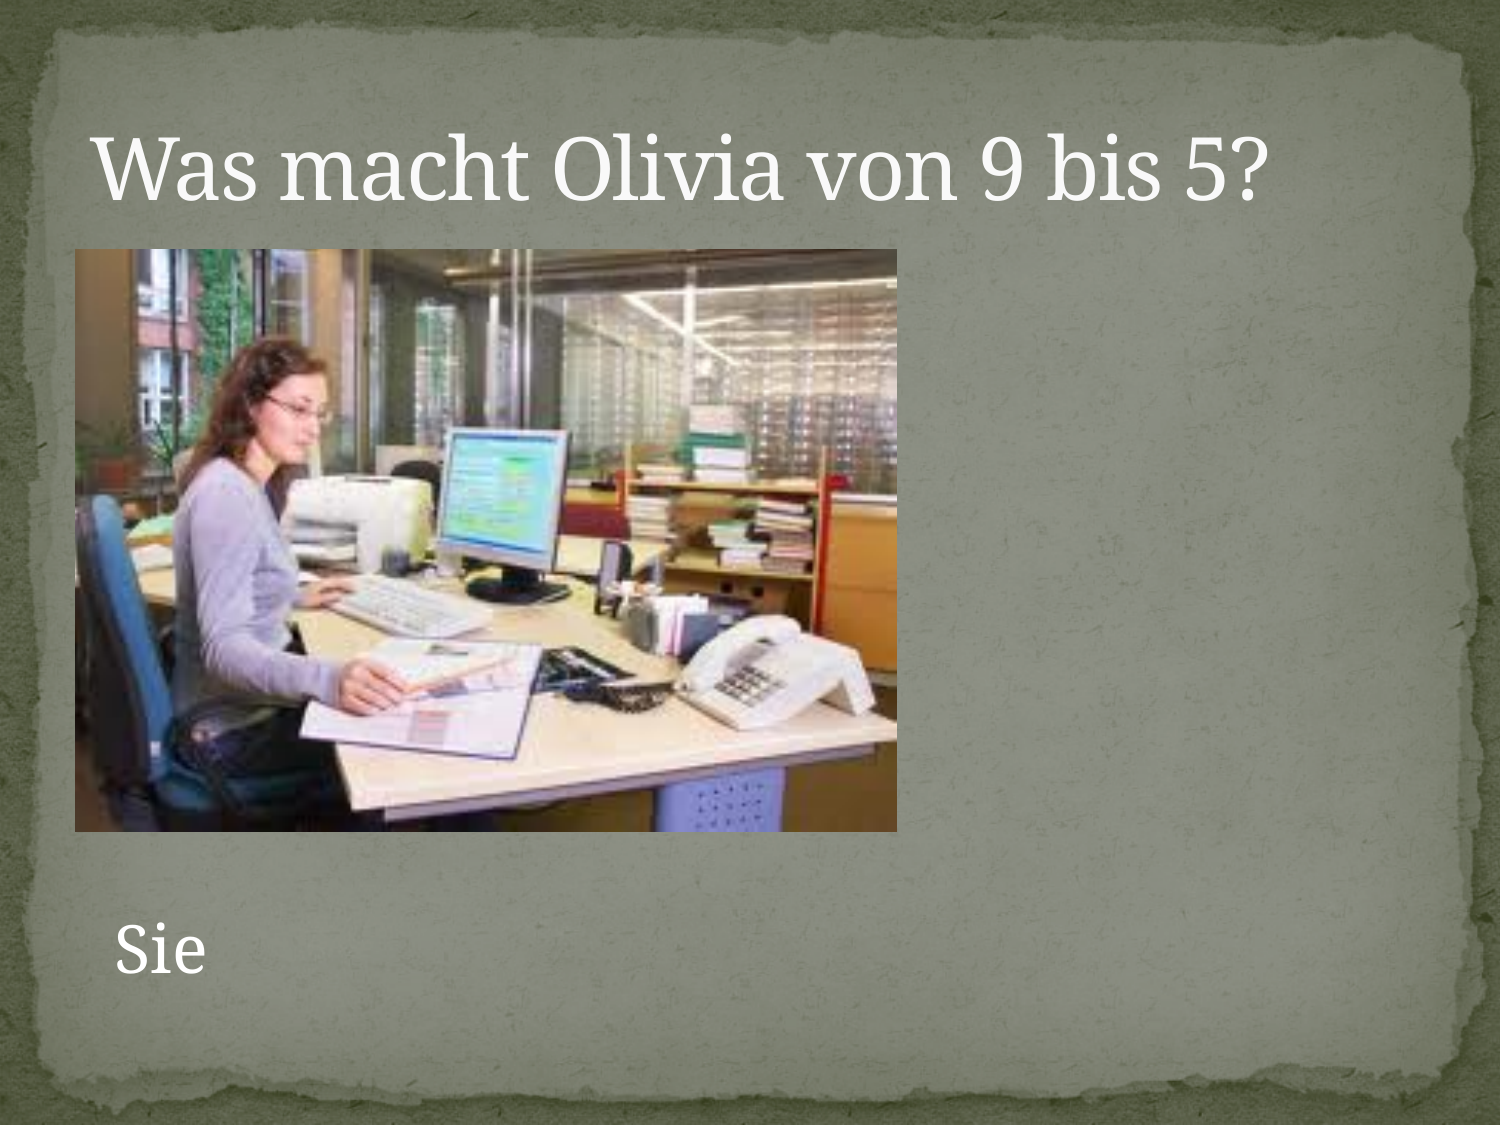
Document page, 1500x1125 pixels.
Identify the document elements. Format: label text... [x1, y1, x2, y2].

text_box Sie [99, 899, 1075, 995]
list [77, 252, 896, 831]
title Was macht Olivia von 9 bis 5? [74, 24, 1425, 225]
